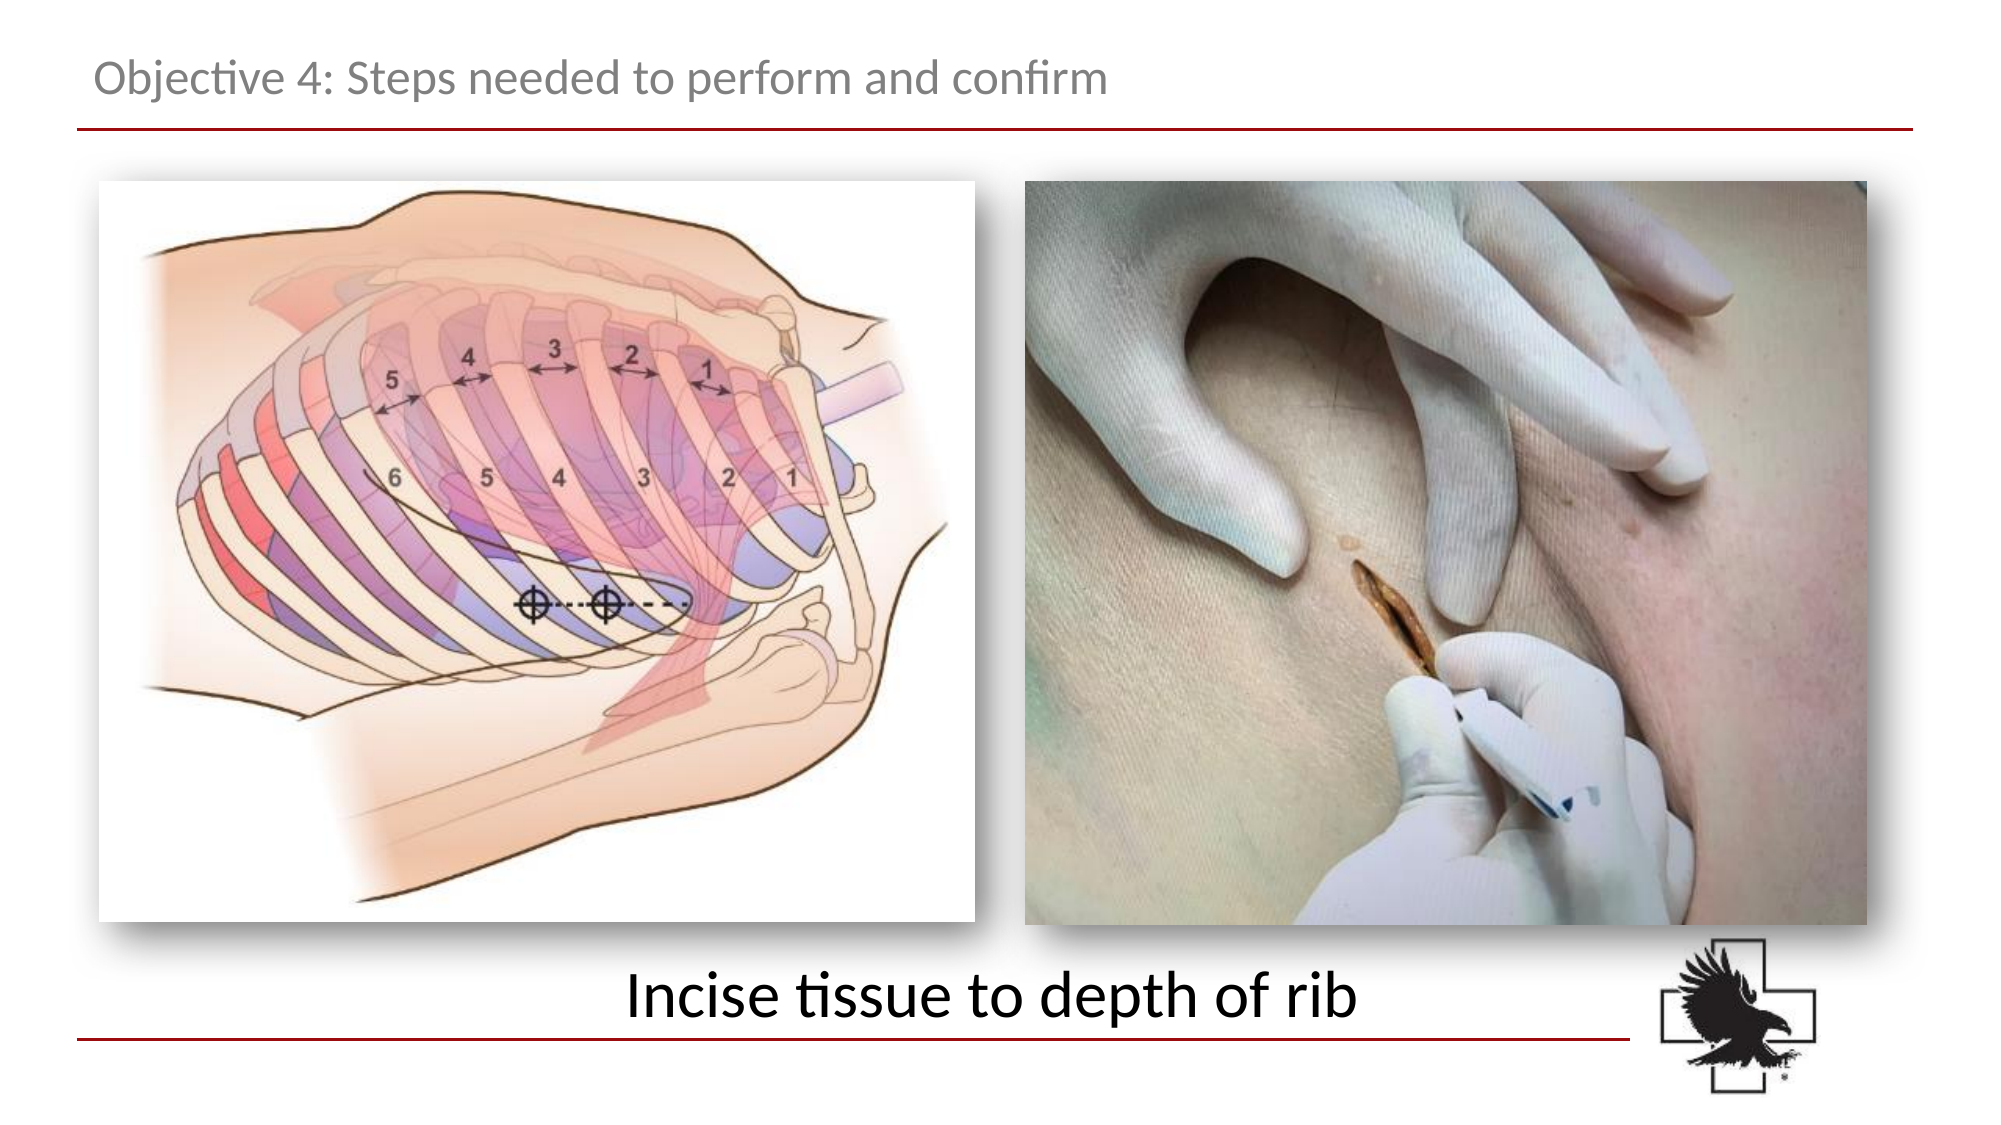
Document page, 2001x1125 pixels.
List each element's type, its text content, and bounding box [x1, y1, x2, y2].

picture [99, 181, 975, 922]
picture [1658, 940, 1821, 1098]
text_box Incise tissue to depth of rib [610, 943, 1389, 1039]
text_box Objective 4: Steps needed to perform and confirm [78, 36, 1146, 112]
picture [1025, 181, 1867, 925]
